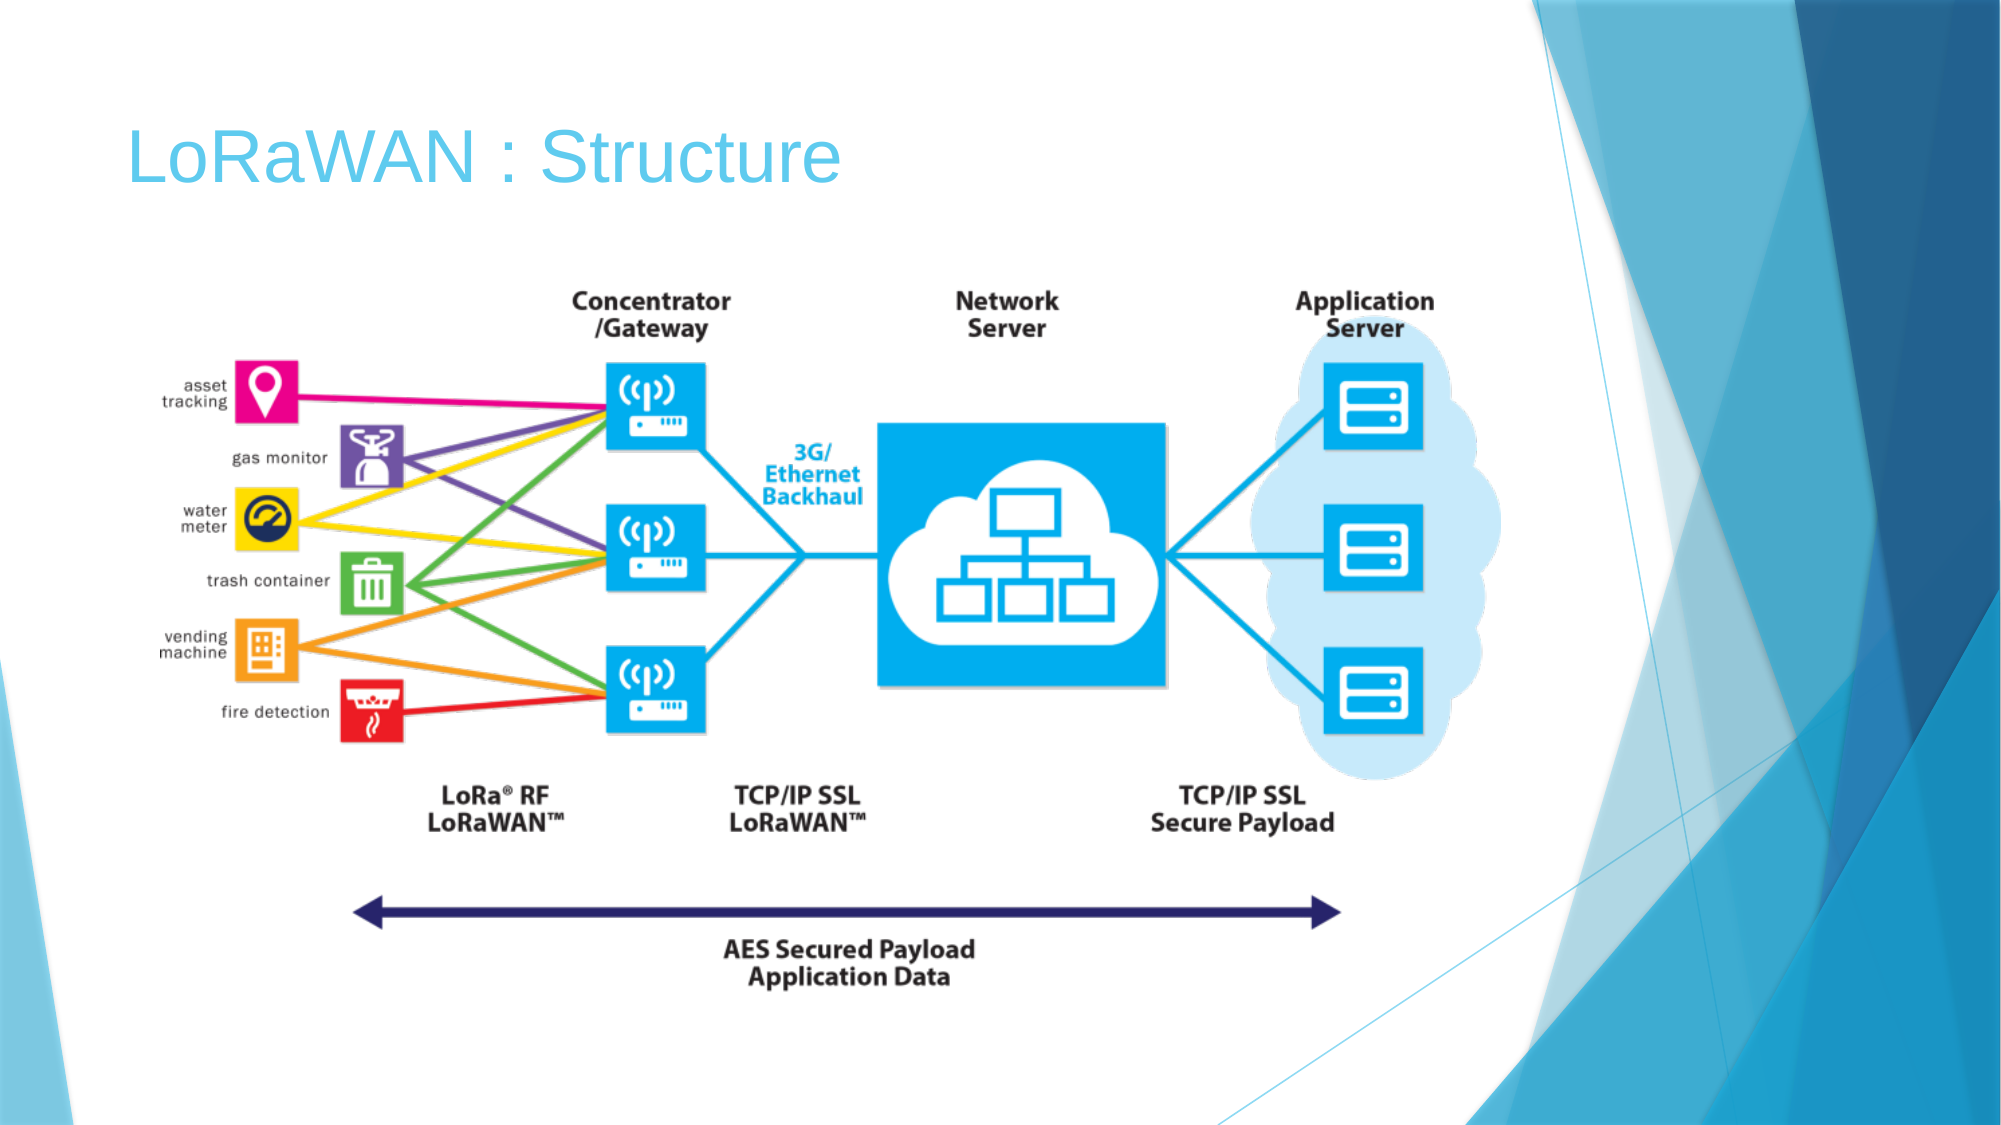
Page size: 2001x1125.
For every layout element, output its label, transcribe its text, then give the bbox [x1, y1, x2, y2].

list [160, 277, 1502, 998]
title LoRaWAN : Structure [111, 99, 1568, 317]
